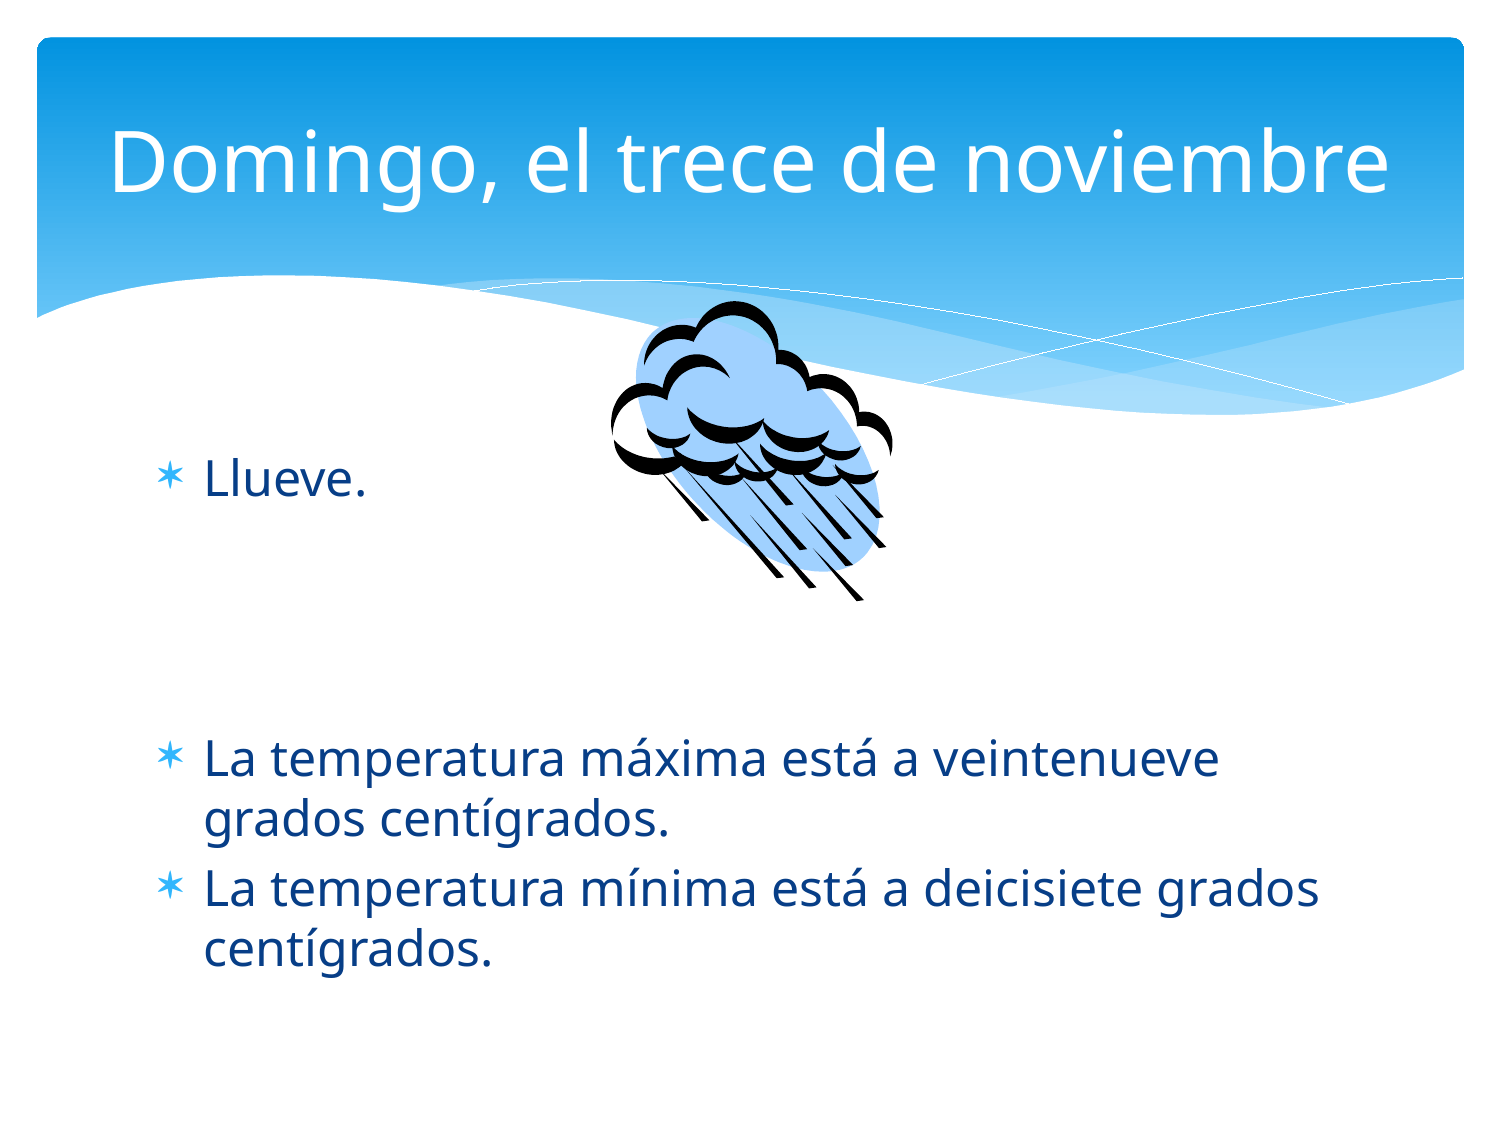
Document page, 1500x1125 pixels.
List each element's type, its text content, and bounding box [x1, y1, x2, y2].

picture [610, 299, 897, 602]
title Domingo, el trece de noviembre [75, 55, 1425, 261]
list Llueve. La temperatura máxima está a veintenueve grados centígrados. La temperatura mínima está a deicisiete grados centígrados. [143, 438, 1359, 1005]
